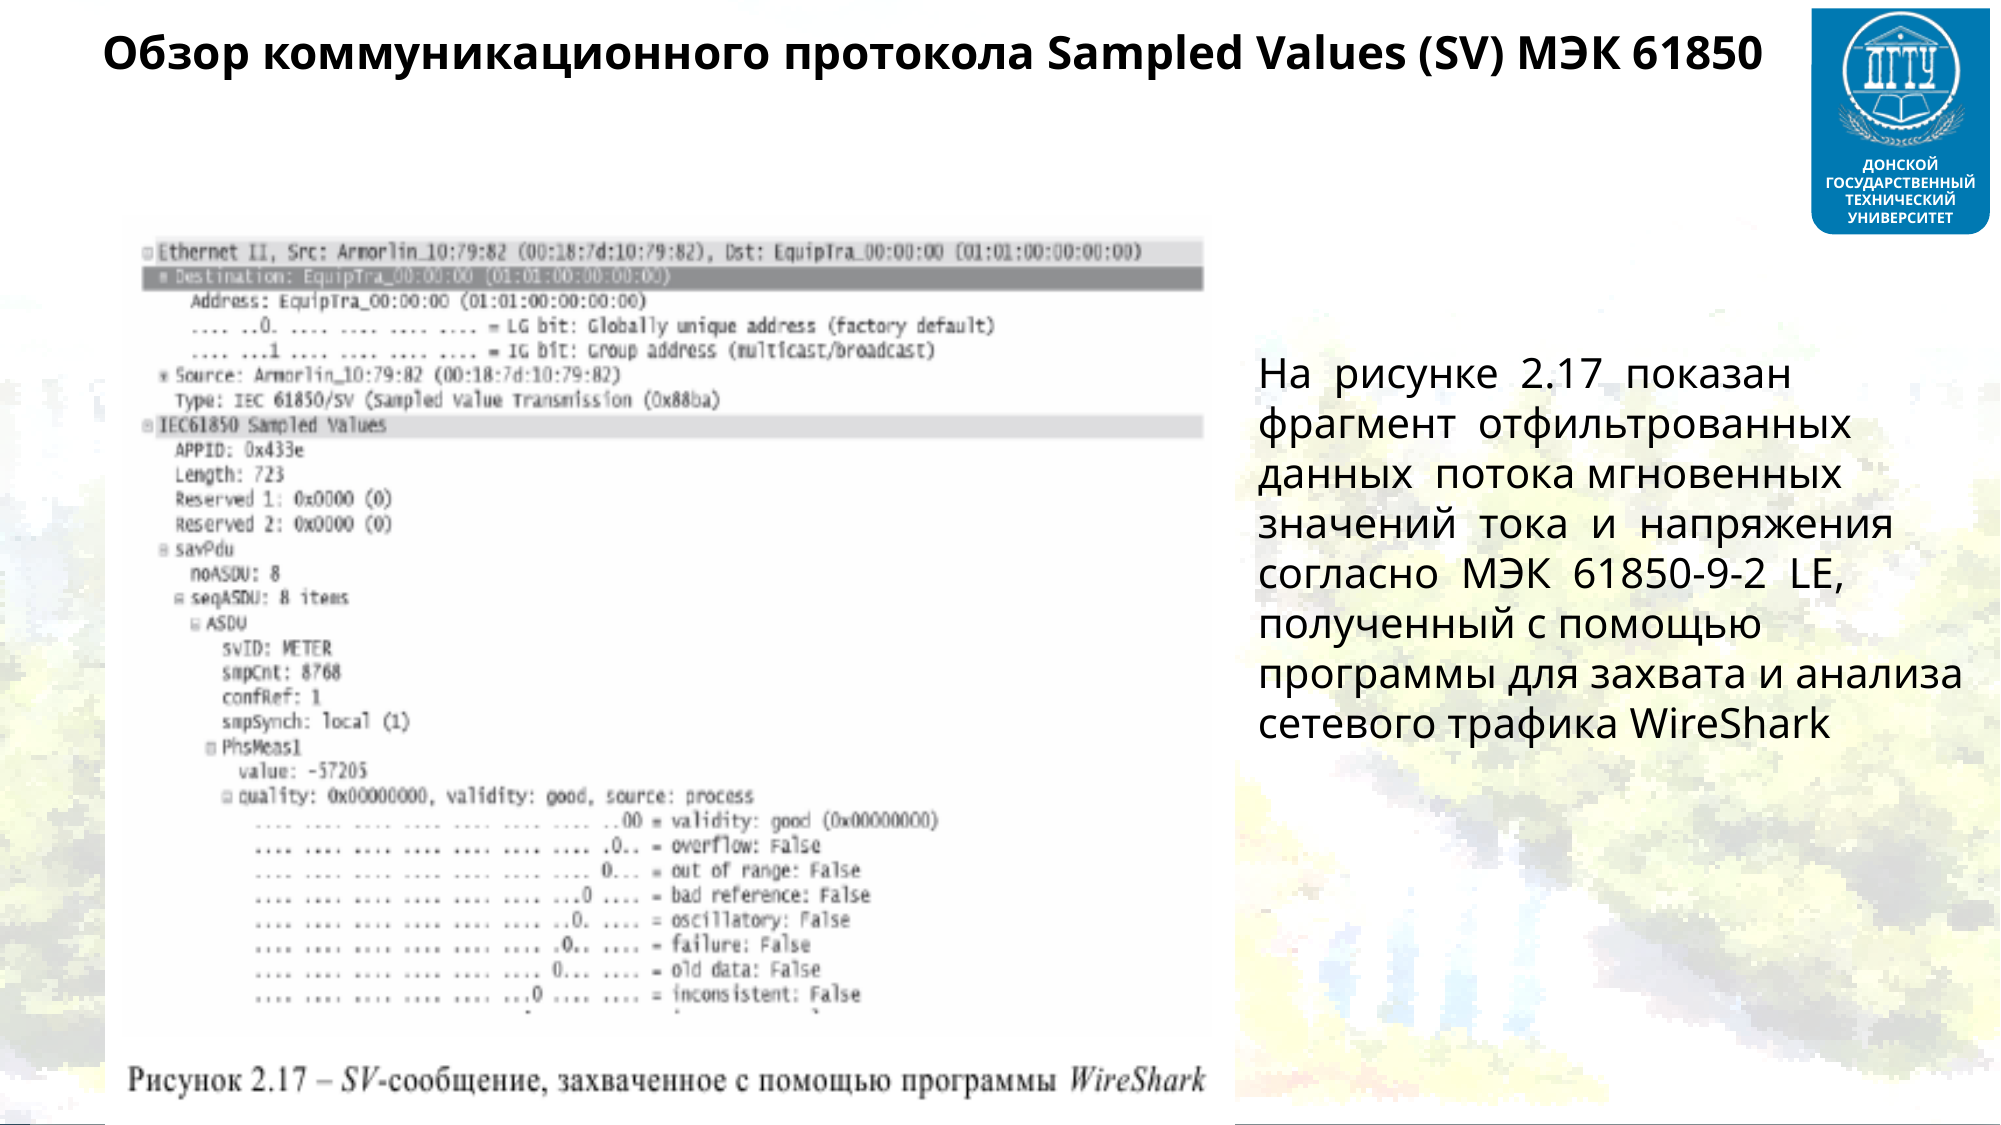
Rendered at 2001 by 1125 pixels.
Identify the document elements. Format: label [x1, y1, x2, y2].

text_box [1801, 8, 2000, 236]
picture [0, 0, 2000, 1125]
